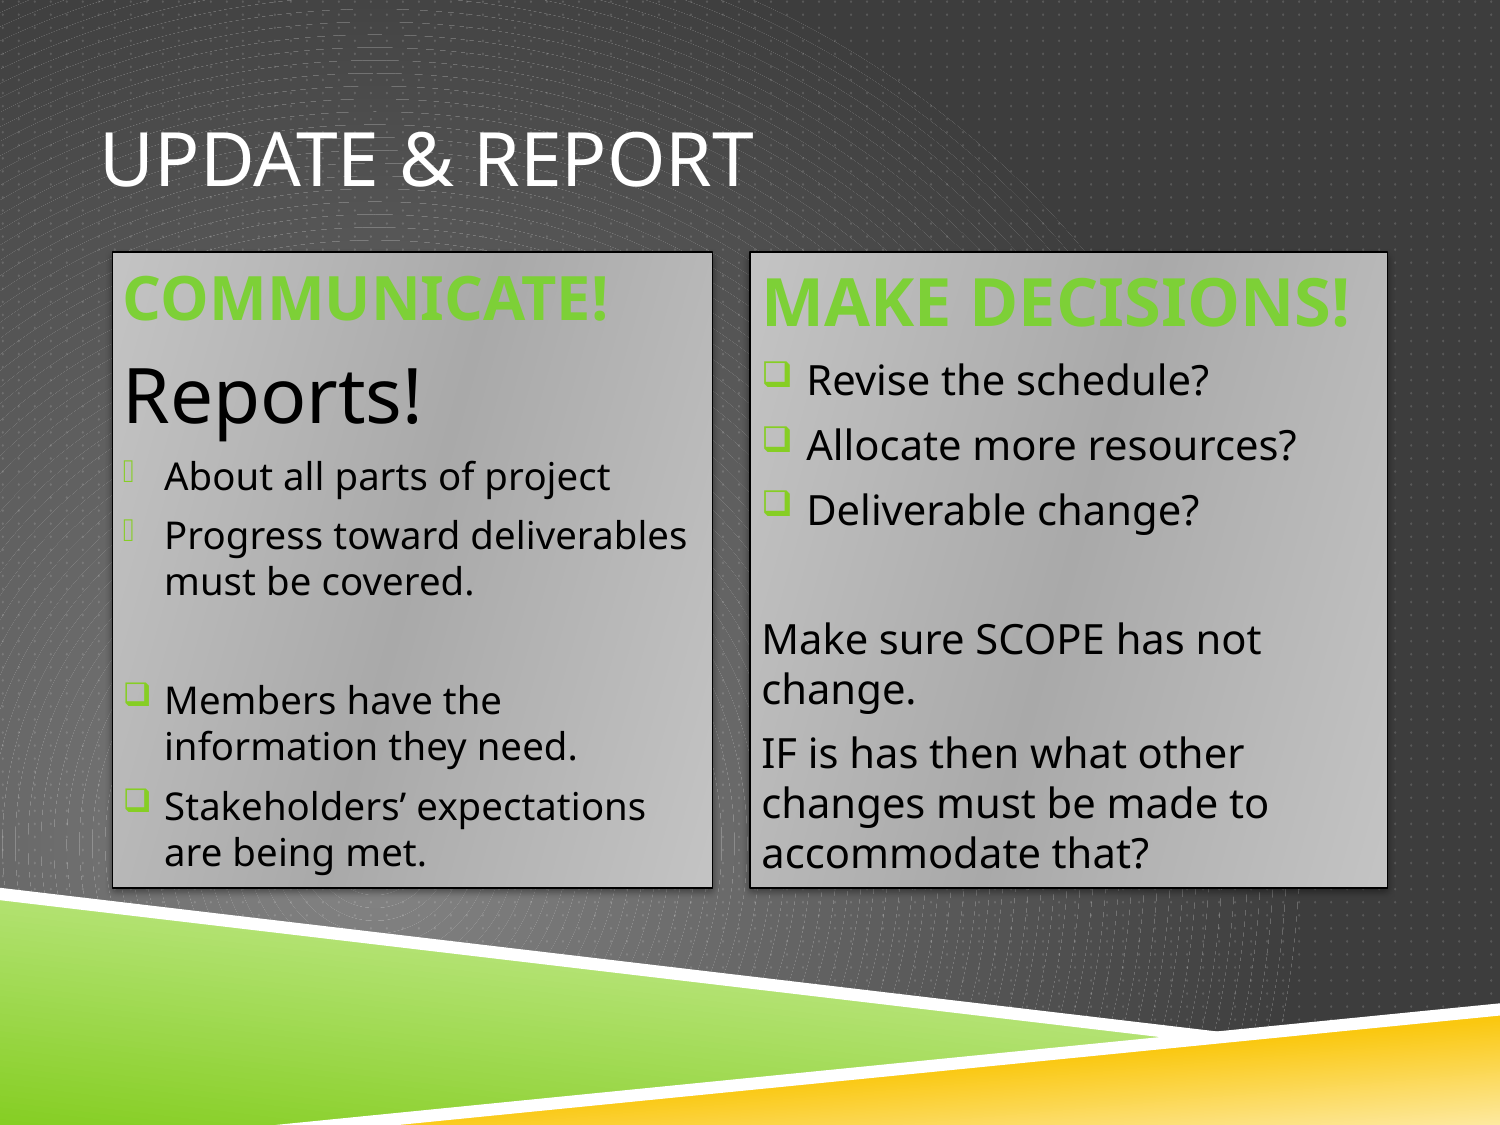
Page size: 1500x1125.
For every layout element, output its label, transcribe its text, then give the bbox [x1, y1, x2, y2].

list COMMUNICATE! Reports! About all parts of project Progress toward deliverables must be covered. Members have the information they need. Stakeholders’ expectations are being met. [112, 251, 713, 889]
list Make Decisions! Revise the schedule? Allocate more resources? Deliverable change? Make sure SCOPE has not change. IF is has then what other changes must be made to accommodate that? [749, 251, 1388, 889]
title Update & Report [99, 62, 1375, 250]
